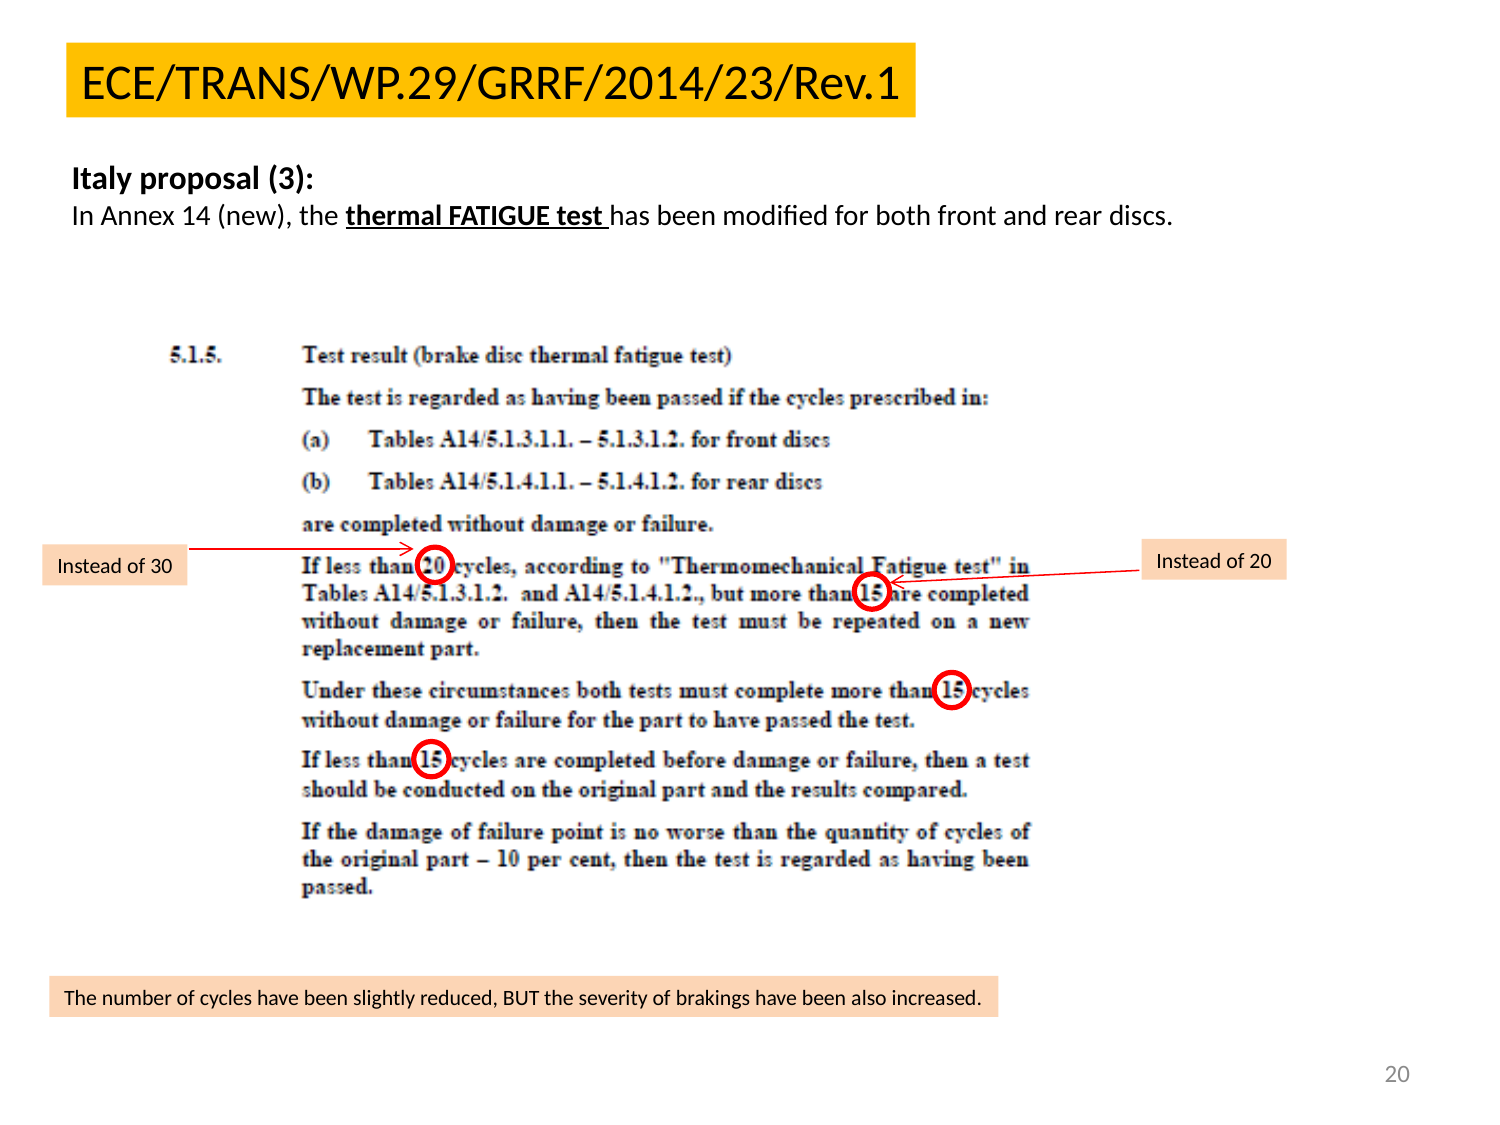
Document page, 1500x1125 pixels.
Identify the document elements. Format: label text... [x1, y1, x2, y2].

picture [158, 337, 1058, 906]
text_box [889, 570, 1140, 583]
text_box Italy proposal (3): In Annex 14 (new), the thermal FATIGUE test has been modified for both front and rear discs. [56, 148, 1189, 239]
text_box ECE/TRANS/WP.29/GRRF/2014/23/Rev.1 [66, 42, 916, 118]
text_box Instead of 20 [1141, 538, 1287, 580]
slide_number 20 [1074, 1042, 1425, 1103]
text_box The number of cycles have been slightly reduced, BUT the severity of brakings have been also increased. [49, 975, 999, 1017]
text_box Instead of 30 [42, 544, 153, 586]
